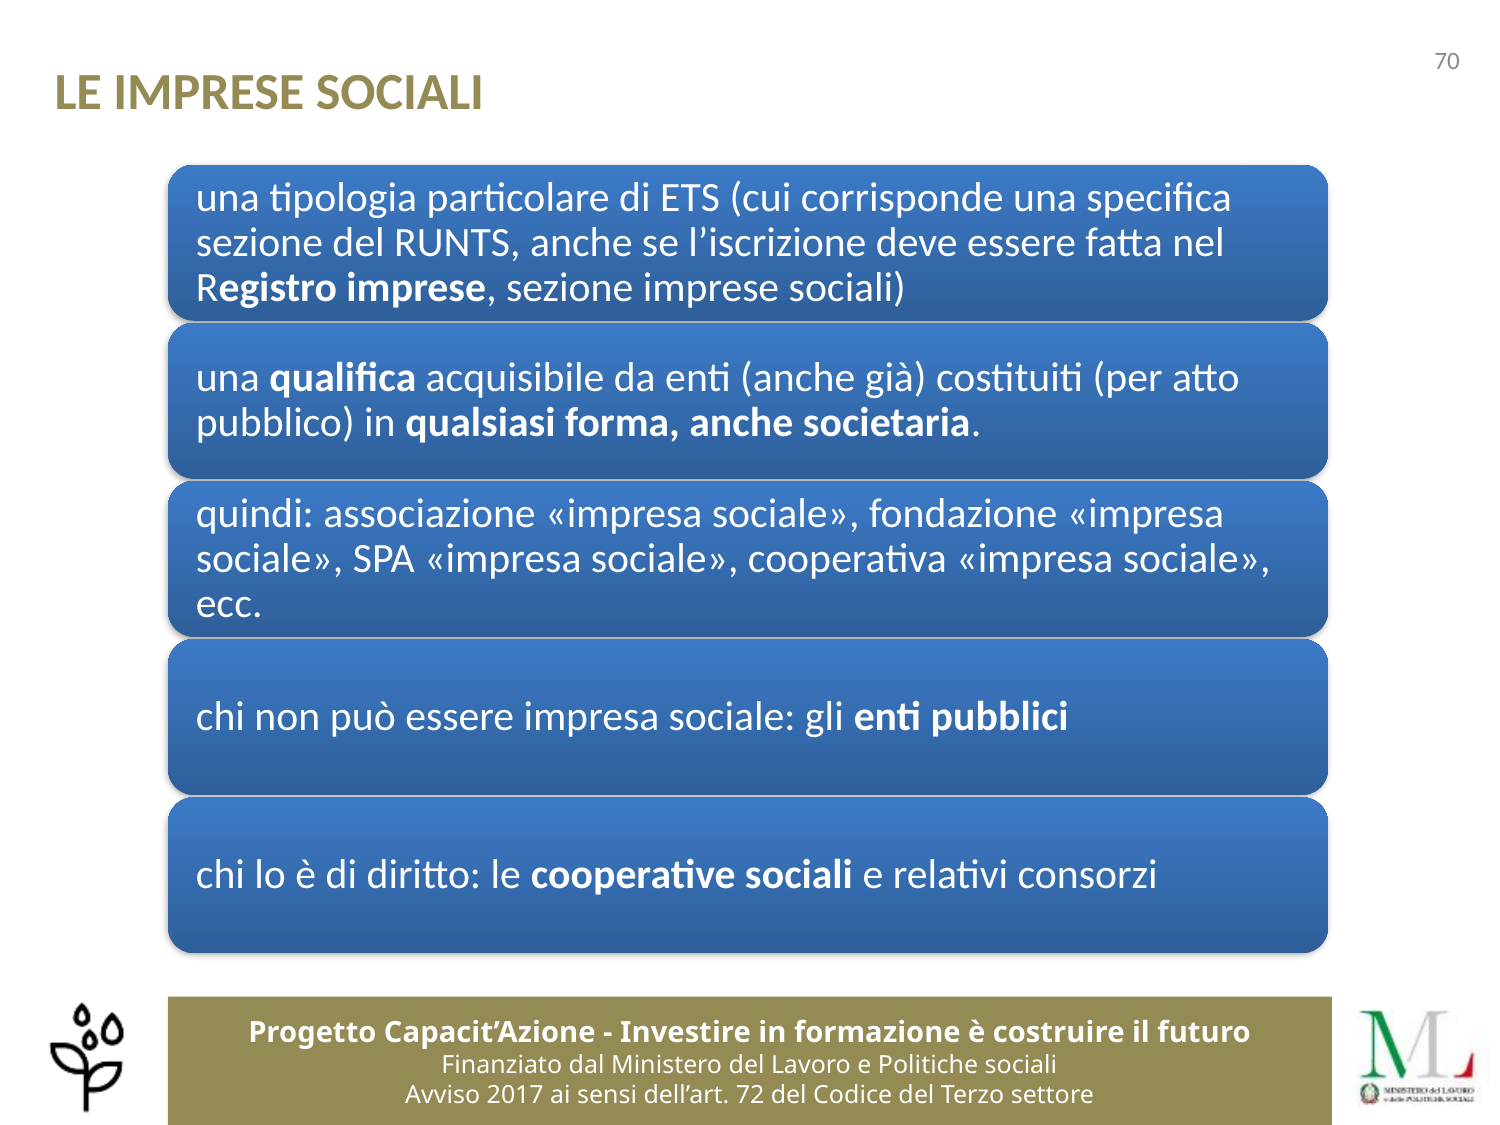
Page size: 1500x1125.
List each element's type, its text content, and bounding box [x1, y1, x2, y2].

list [167, 164, 1329, 954]
text_box Progetto Capacit’Azione - Investire in formazione è costruire il futuro Finanziato dal Ministero del Lavoro e Politiche sociali Avviso 2017 ai sensi dell’art. 72 del Codice del Terzo settore [166, 994, 1334, 1125]
text_box LE IMPRESE SOCIALI [39, 49, 514, 139]
slide_number 70 [1124, 29, 1475, 90]
picture [1345, 1009, 1491, 1106]
picture [47, 1002, 129, 1113]
